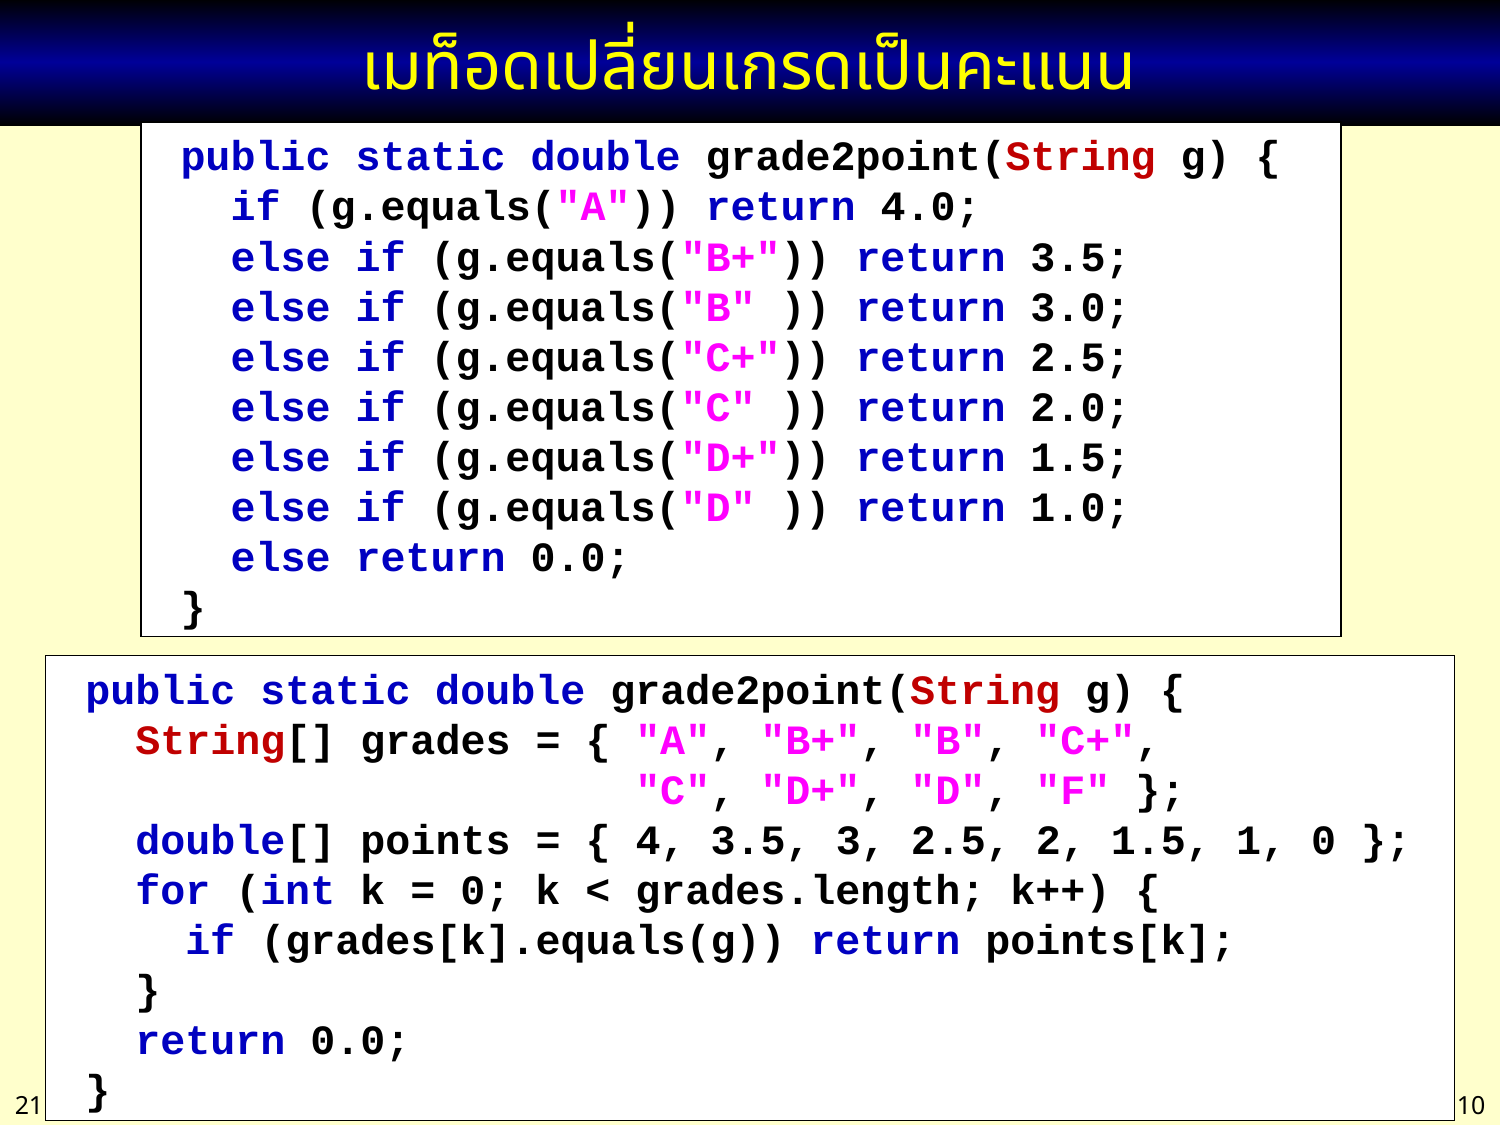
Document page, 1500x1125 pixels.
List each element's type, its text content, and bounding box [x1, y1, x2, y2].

title เมท็อดเปลี่ยนเกรดเป็นคะแนน [0, 0, 1500, 126]
text_box public static double grade2point(String g) { String[] grades = { "A", "B+", "B", "C+", "C", "D+", "D", "F" }; double[] points = { 4, 3.5, 3, 2.5, 2, 1.5, 1, 0 }; for (int k = 0; k < grades.length; k++) { if (grades[k].equals(g)) return points[k]; } return 0.0; } [45, 655, 1455, 1121]
text_box public static double grade2point(String g) { if (g.equals("A")) return 4.0; else if (g.equals("B+")) return 3.5; else if (g.equals("B" )) return 3.0; else if (g.equals("C+")) return 2.5; else if (g.equals("C" )) return 2.0; else if (g.equals("D+")) return 1.5; else if (g.equals("D" )) return 1.0; else return 0.0; } [140, 121, 1341, 637]
